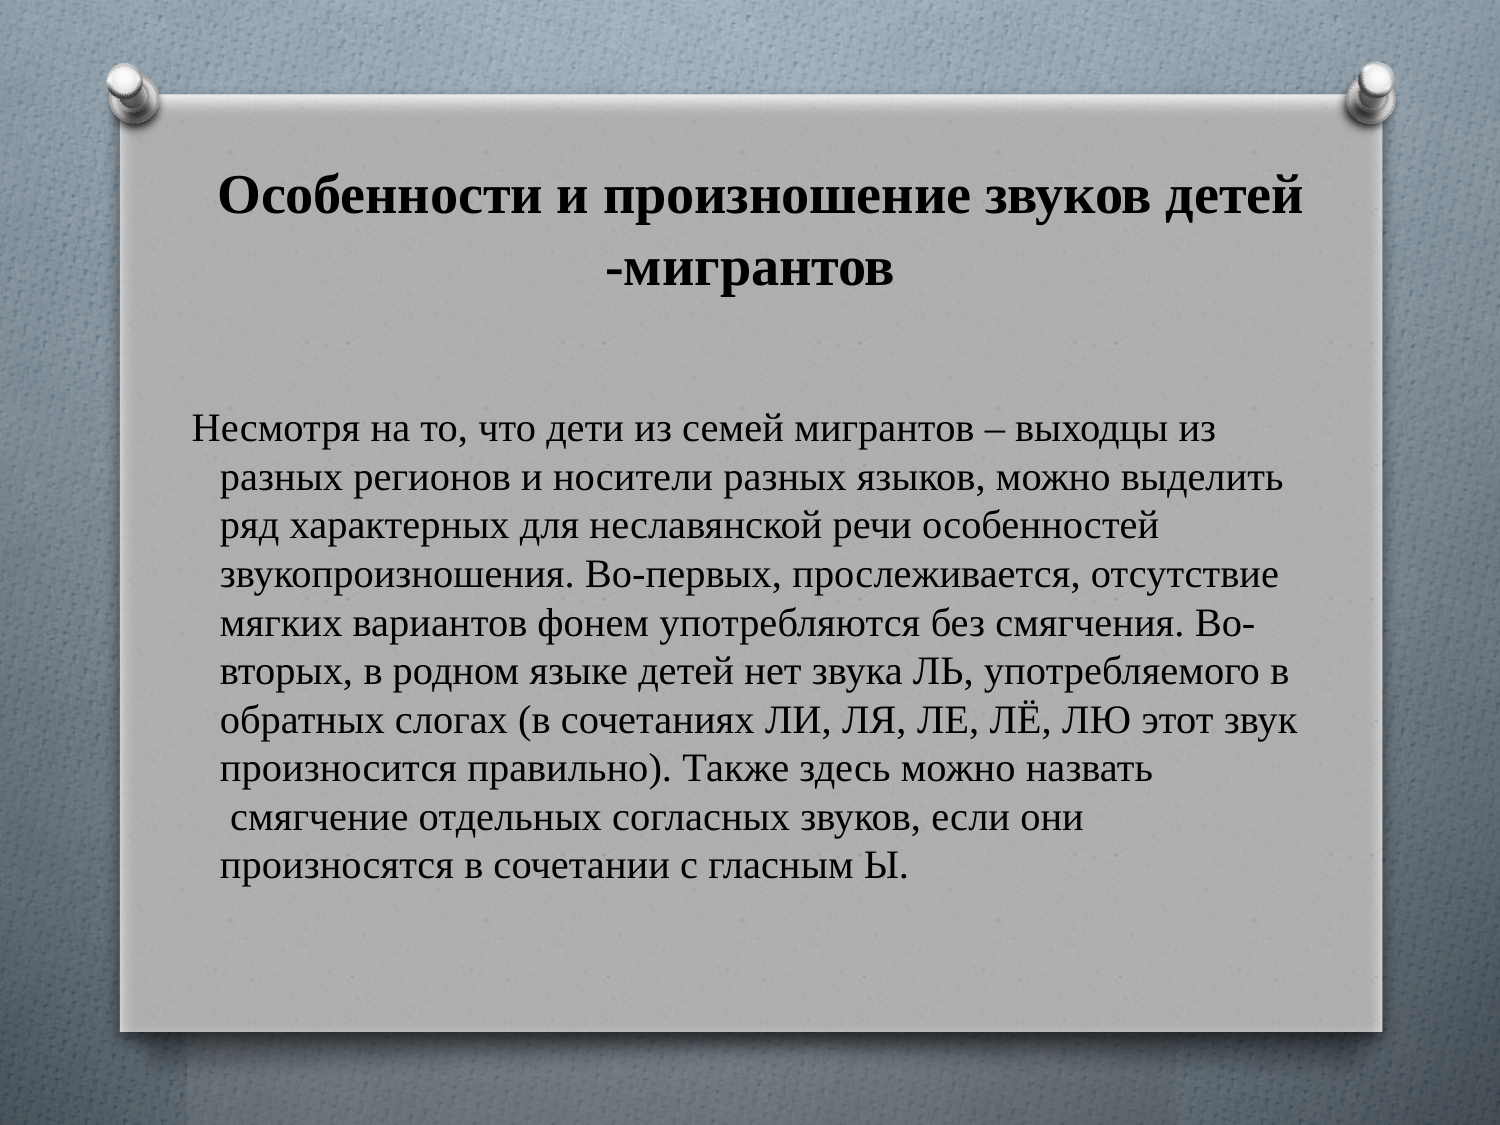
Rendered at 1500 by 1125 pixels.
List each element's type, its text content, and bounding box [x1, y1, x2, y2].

title Особенности и произношение звуков детей -мигрантов [165, 125, 1335, 305]
picture [75, 29, 198, 153]
list Несмотря на то, что дети из семей мигрантов – выходцы из разных регионов и носители разных языков, можно выделить ряд характерных для неславянской речи особенностей звукопроизношения. Во-первых, прослеживается, отсутствие мягких вариантов фонем употребляются без смягчения. Во-вторых, в родном языке детей нет звука ЛЬ, употребляемого в обратных слогах (в сочетаниях ЛИ, ЛЯ, ЛЕ, ЛЁ, ЛЮ этот звук произносится правильно). Также здесь можно назвать смягчение отдельных согласных звуков, если они произносятся в сочетании с гласным Ы. [165, 328, 1335, 962]
picture [1317, 35, 1439, 156]
